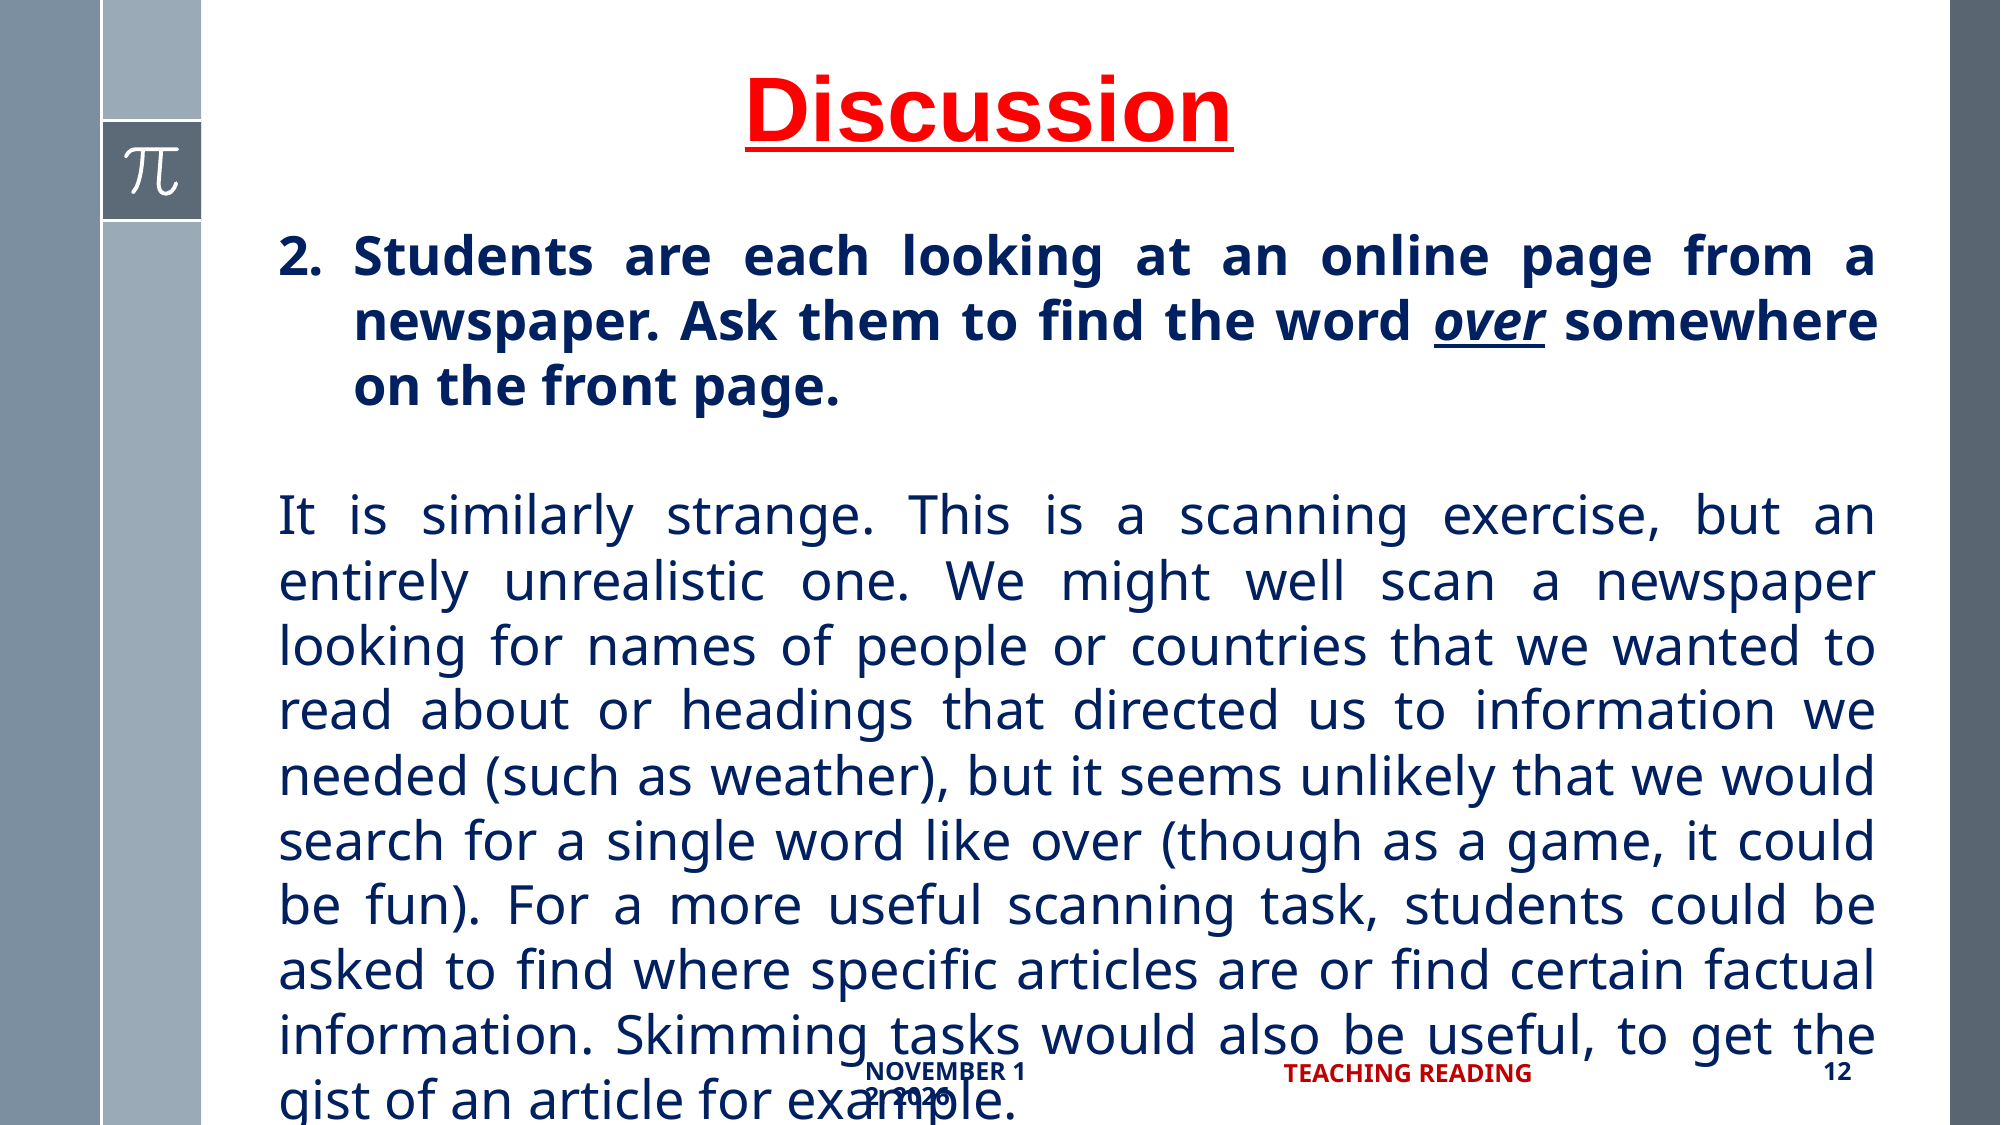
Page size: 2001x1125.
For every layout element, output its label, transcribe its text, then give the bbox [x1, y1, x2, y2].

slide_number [849, 1042, 1050, 1103]
footer Teaching Reading [1082, 1042, 1735, 1103]
slide_number 12 [1766, 1042, 1867, 1103]
title Discussion [423, 0, 1555, 169]
text_box Students are each looking at an online page from a newspaper. Ask them to find the word over somewhere on the front page. It is similarly strange. This is a scanning exercise, but an entirely unrealistic one. We might well scan a newspaper looking for names of people or countries that we wanted to read about or headings that directed us to information we needed (such as weather), but it seems unlikely that we would search for a single word like over (though as a game, it could be fun). For a more useful scanning task, students could be asked to find where specific articles are or find certain factual information. Skimming tasks would also be useful, to get the gist of an article for example. [263, 213, 1894, 1125]
